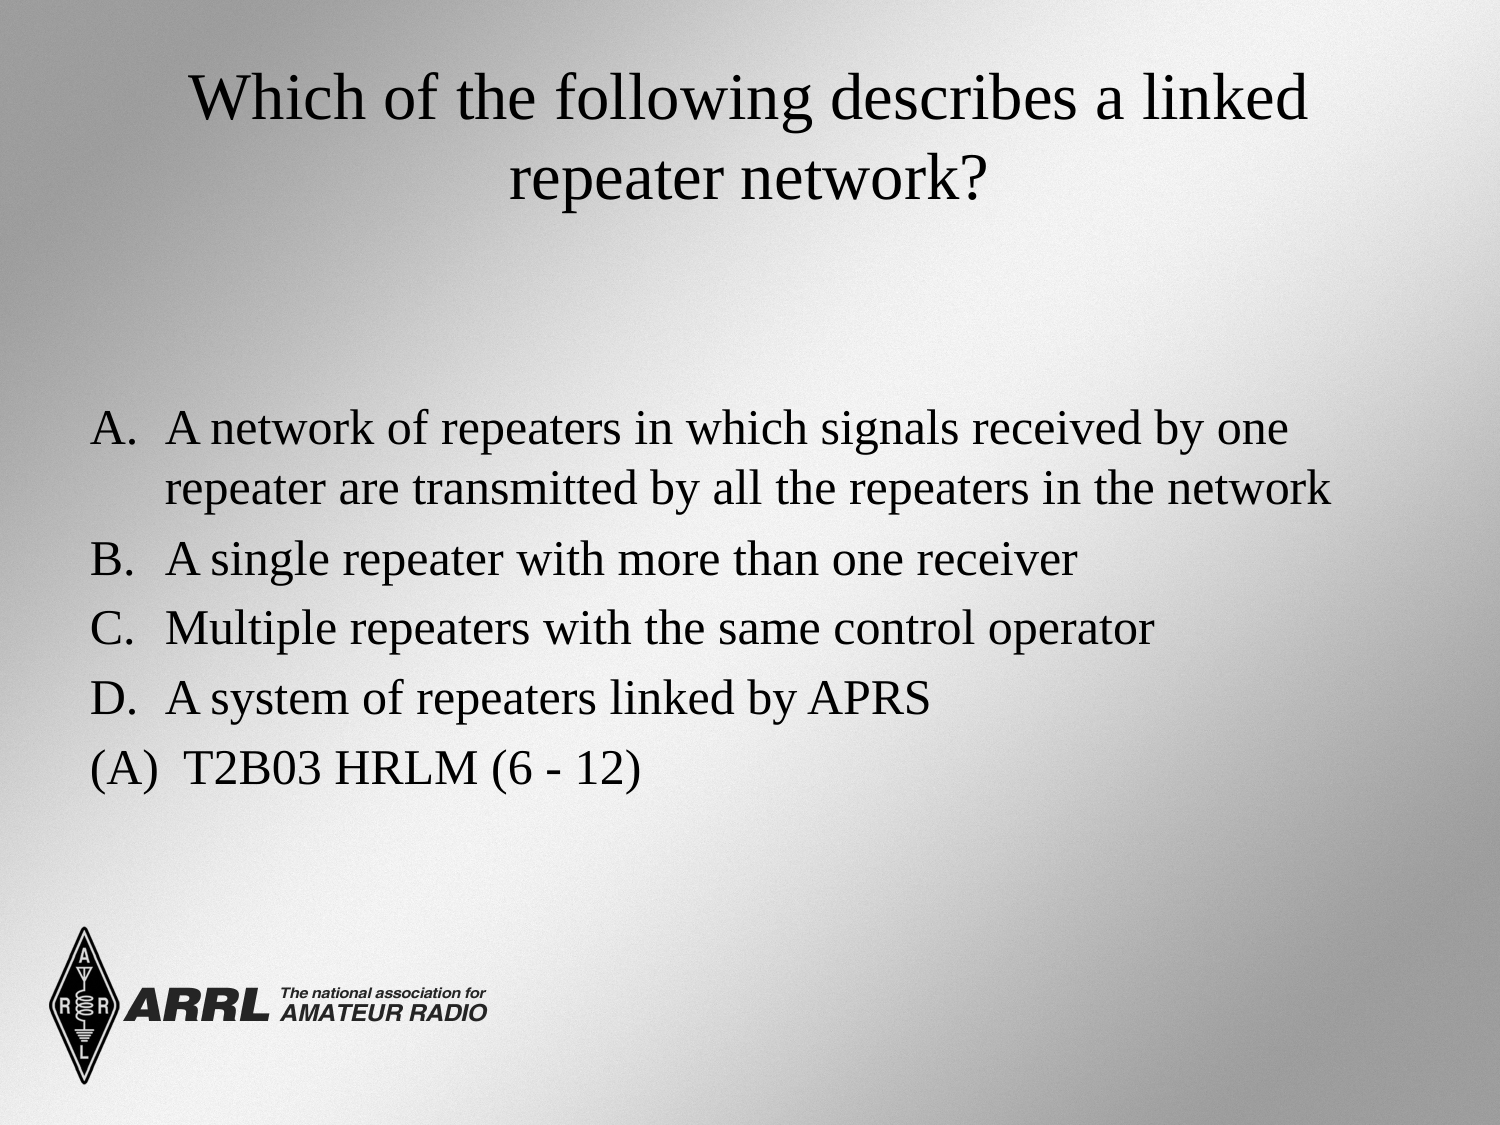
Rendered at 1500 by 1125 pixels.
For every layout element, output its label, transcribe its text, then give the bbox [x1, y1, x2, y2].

picture [0, 0, 1500, 1125]
list A network of repeaters in which signals received by one repeater are transmitted by all the repeaters in the network A single repeater with more than one receiver Multiple repeaters with the same control operator A system of repeaters linked by APRS (A) T2B03 HRLM (6 - 12) [75, 387, 1425, 1005]
title Which of the following describes a linked repeater network? [75, 45, 1425, 233]
